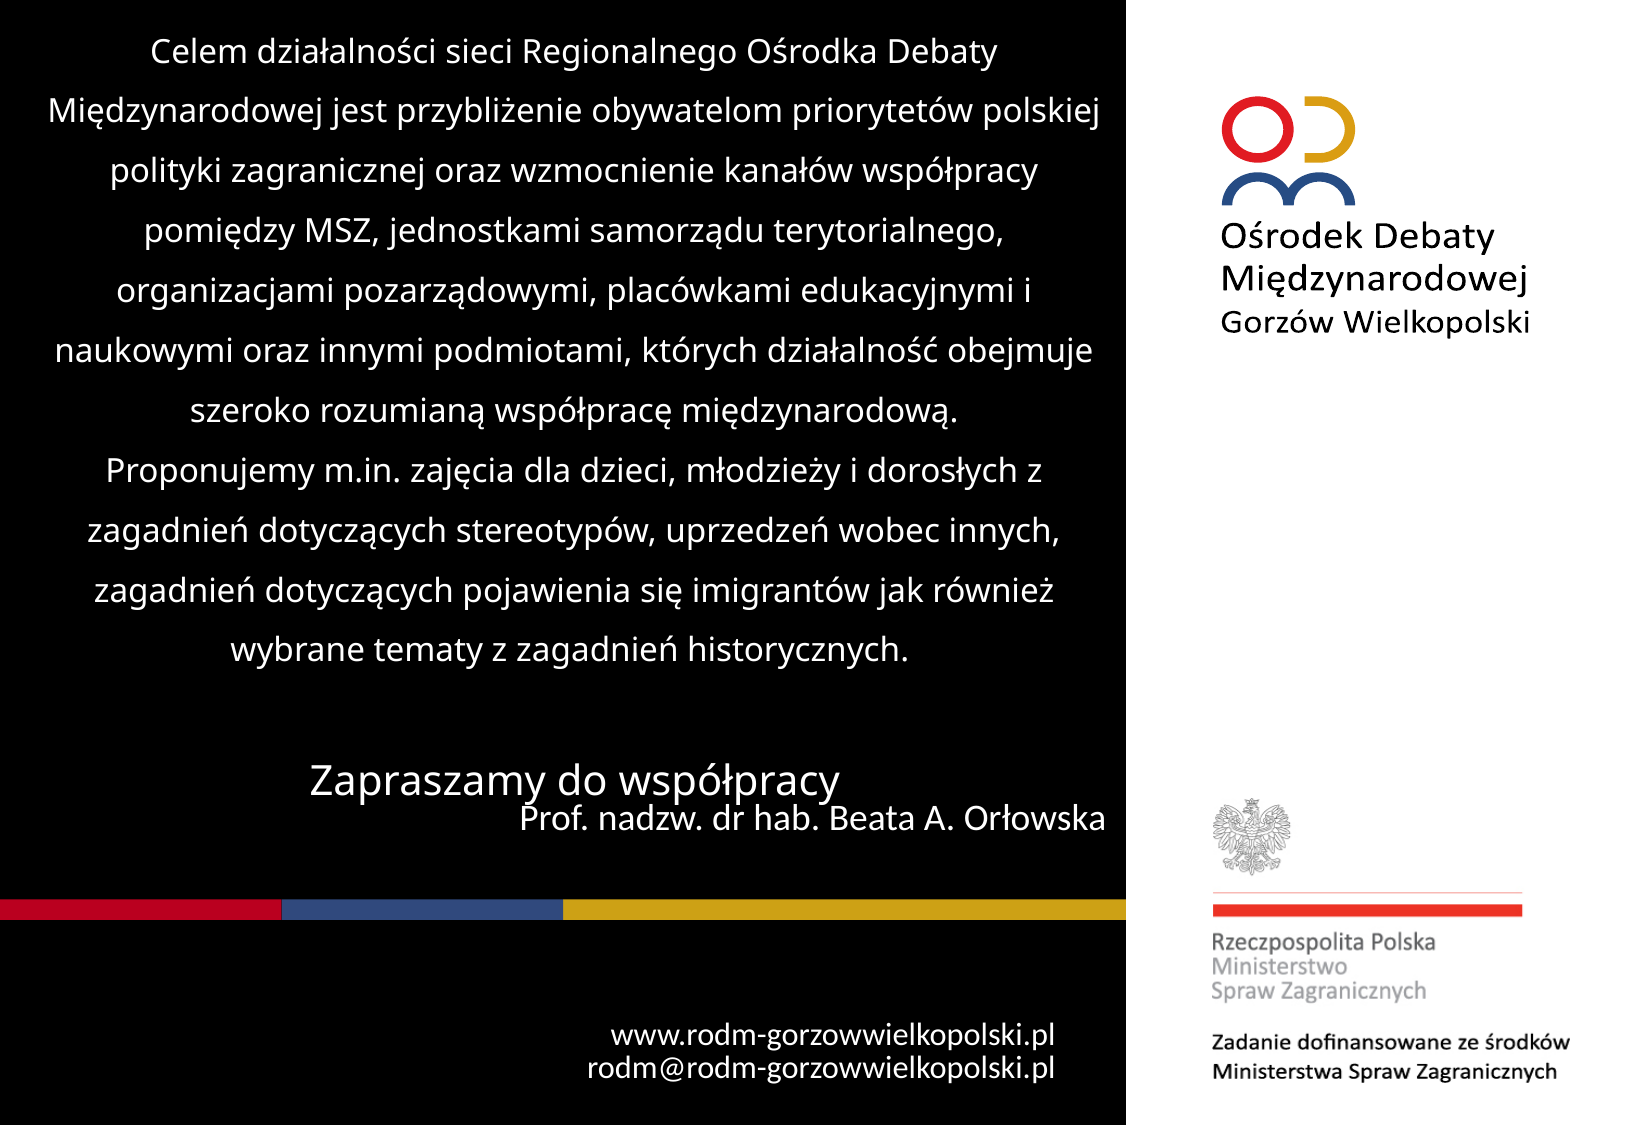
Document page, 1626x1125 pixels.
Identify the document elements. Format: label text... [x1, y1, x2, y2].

picture [1212, 798, 1570, 1083]
subtitle Prof. nadzw. dr hab. Beata A. Orłowska [377, 731, 1107, 862]
title Celem działalności sieci Regionalnego Ośrodka Debaty Międzynarodowej jest przybliżenie obywatelom priorytetów polskiej polityki zagranicznej oraz wzmocnienie kanałów współpracy pomiędzy MSZ, jednostkami samorządu terytorialnego, organizacjami pozarządowymi, placówkami edukacyjnymi i naukowymi oraz innymi podmiotami, których działalność obejmuje szeroko rozumianą współpracę międzynarodową. Proponujemy m.in. zajęcia dla dzieci, młodzieży i dorosłych z zagadnień dotyczących stereotypów, uprzedzeń wobec innych, zagadnień dotyczących pojawienia się imigrantów jak również wybrane tematy z zagadnień historycznych. Zapraszamy do współpracy [29, 39, 1120, 774]
